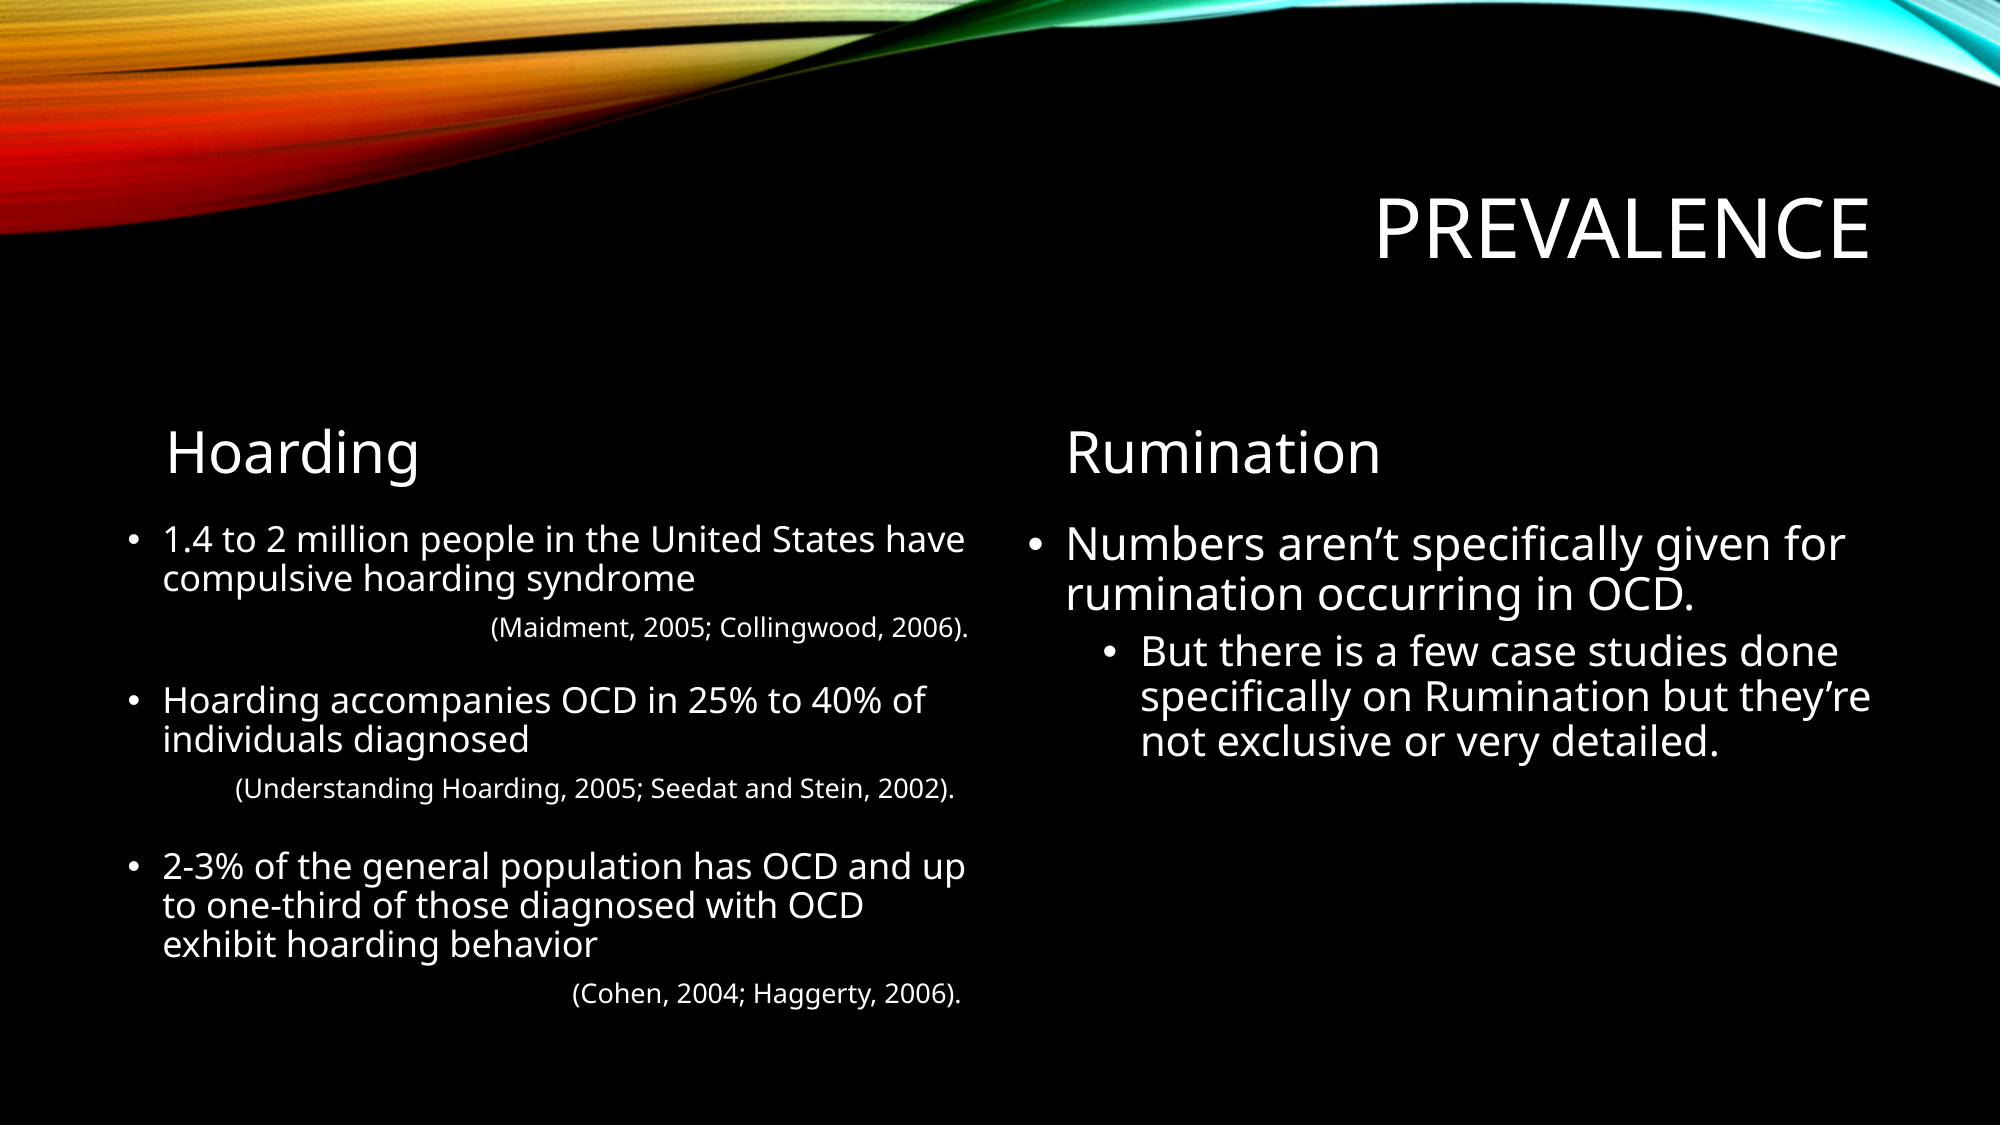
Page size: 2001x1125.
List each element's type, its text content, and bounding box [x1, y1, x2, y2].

title Prevalence [474, 125, 1888, 338]
list 1.4 to 2 million people in the United States have compulsive hoarding syndrome (Maidment, 2005; Collingwood, 2006). Hoarding accompanies OCD in 25% to 40% of individuals diagnosed (Understanding Hoarding, 2005; Seedat and Stein, 2002). 2-3% of the general population has OCD and up to one-third of those diagnosed with OCD exhibit hoarding behavior (Cohen, 2004; Haggerty, 2006). [112, 513, 984, 1021]
list Numbers aren’t specifically given for rumination occurring in OCD. But there is a few case studies done specifically on Rumination but they’re not exclusive or very detailed. [1012, 513, 1888, 1021]
list Hoarding [150, 358, 984, 494]
picture [0, 0, 2000, 237]
list Rumination [1050, 358, 1888, 494]
